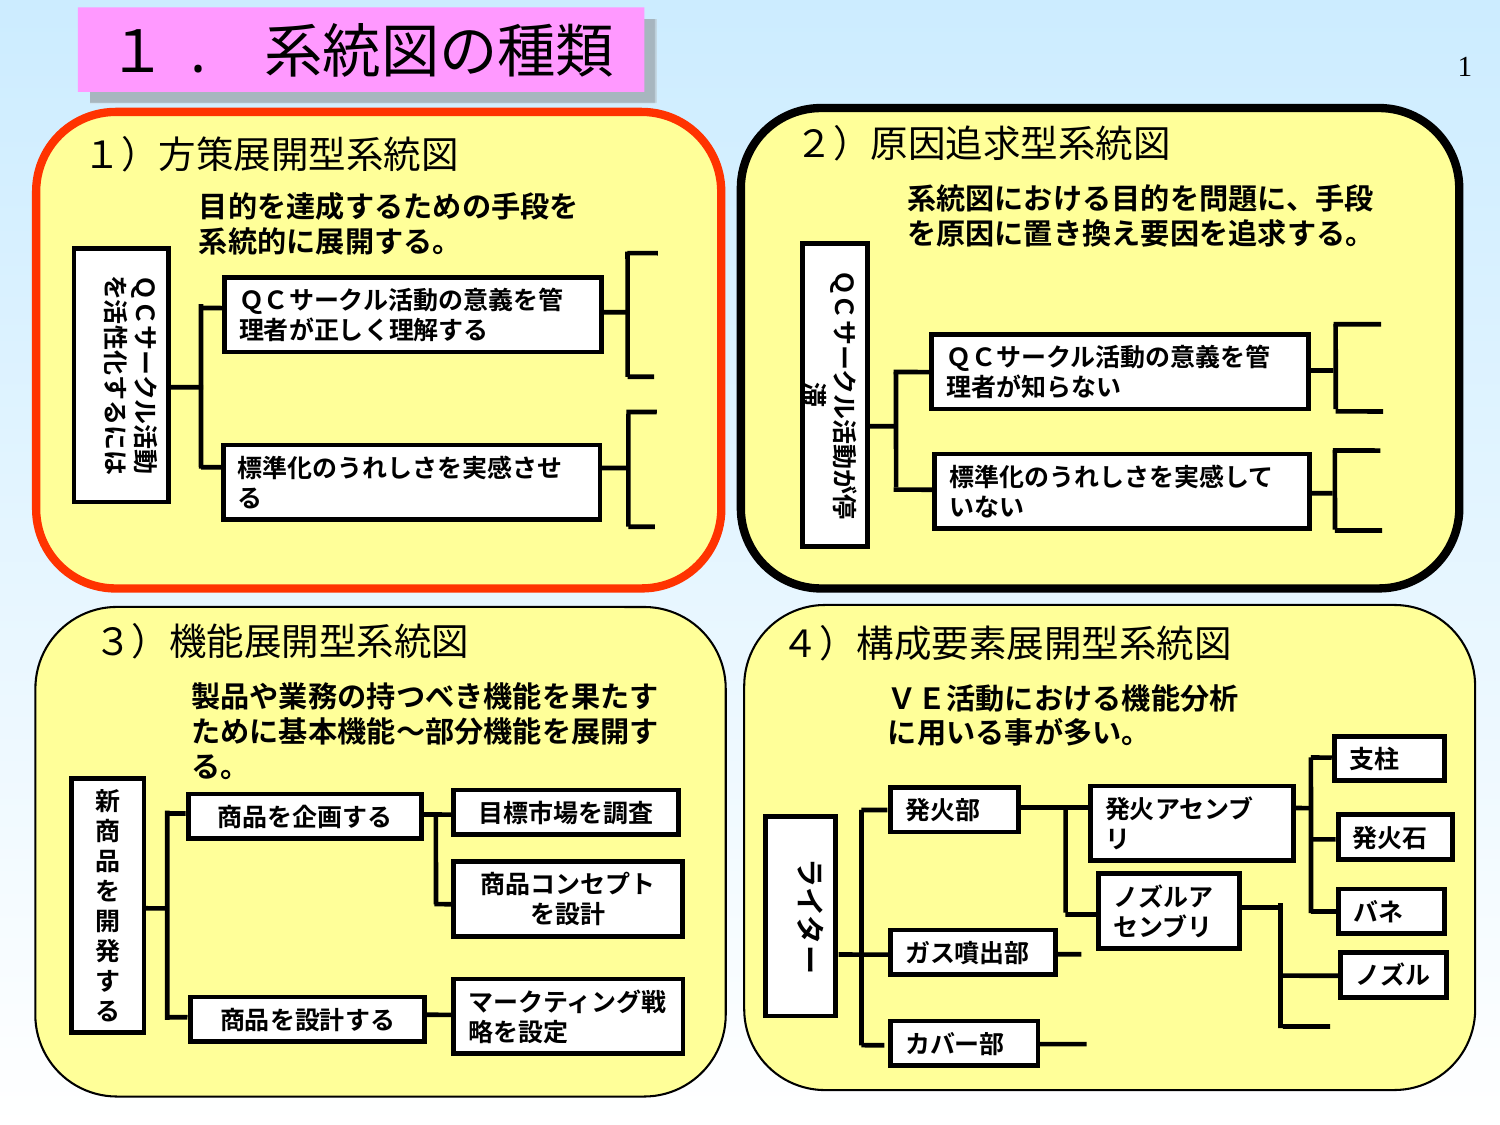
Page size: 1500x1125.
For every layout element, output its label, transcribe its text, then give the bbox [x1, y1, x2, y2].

text_box １）方策展開型系統図 [69, 124, 517, 184]
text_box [743, 604, 1476, 1091]
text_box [73, 248, 659, 527]
text_box [35, 606, 726, 1097]
text_box [36, 111, 722, 589]
text_box 目的を達成するための手段を系統的に展開する。 [184, 180, 596, 246]
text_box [740, 107, 1460, 589]
text_box 1 [1442, 40, 1495, 90]
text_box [71, 778, 684, 1060]
text_box ３）機能展開型系統図 [79, 610, 490, 671]
text_box １. 系統図の種類 [77, 7, 645, 92]
text_box 製品や業務の持つべき機能を果たすために基本機能～部分機能を展開する。 [176, 670, 701, 791]
